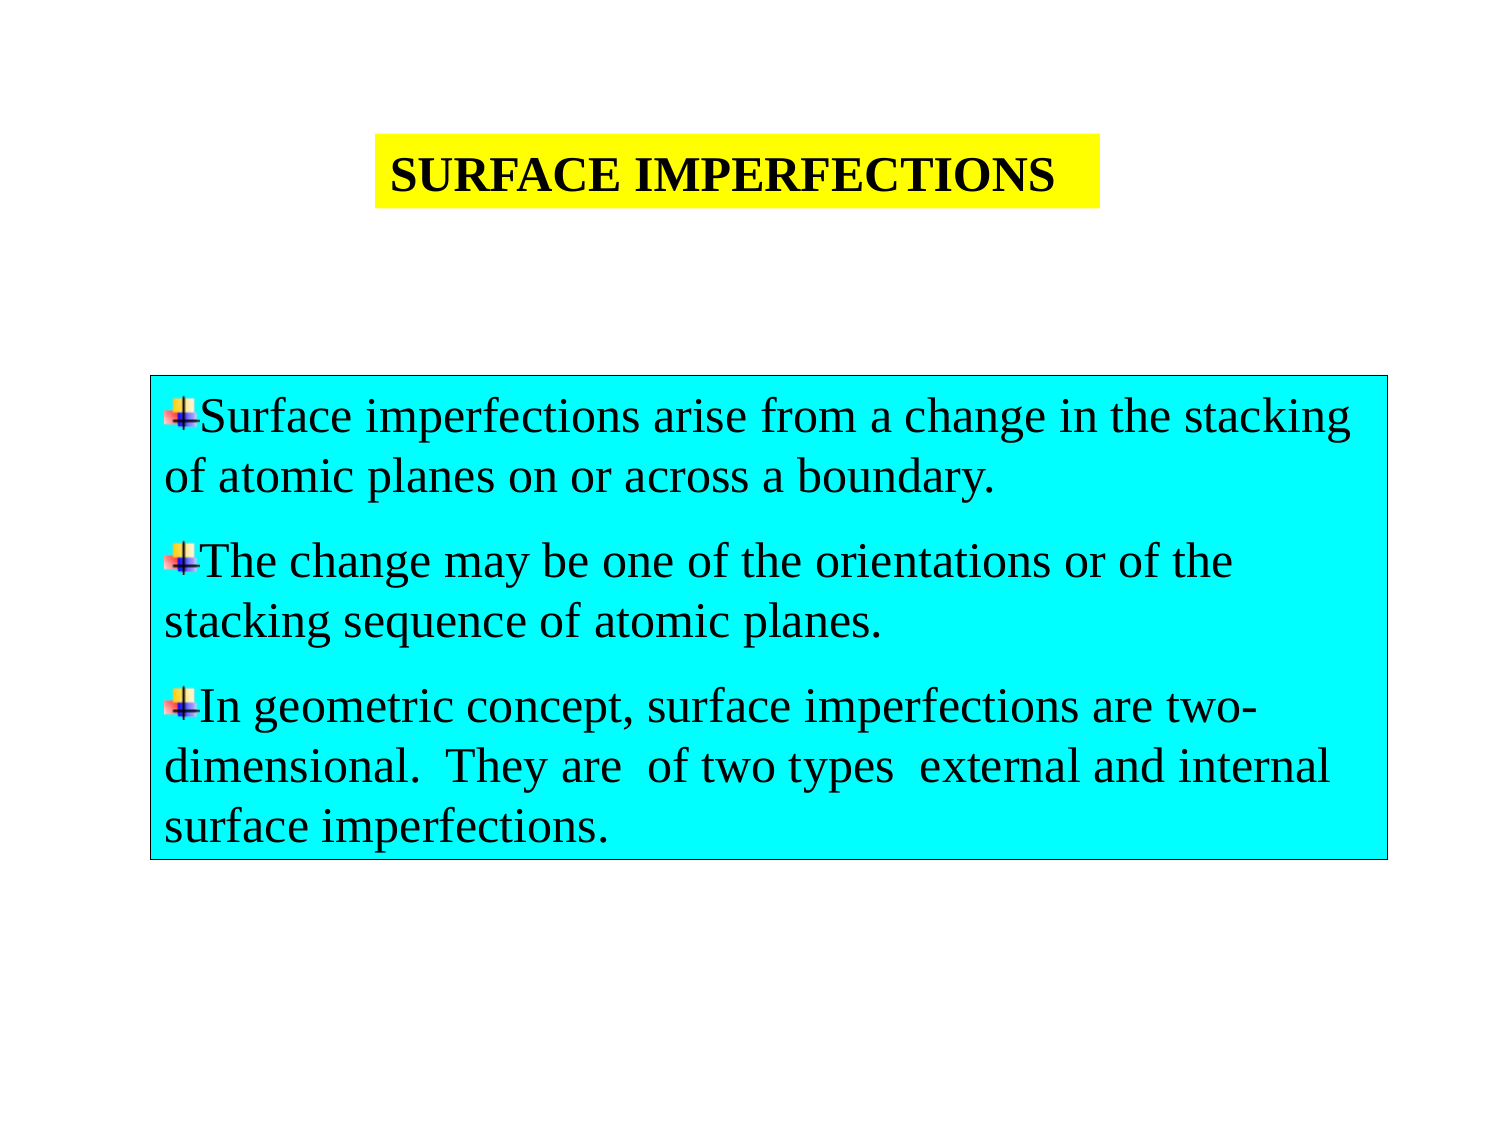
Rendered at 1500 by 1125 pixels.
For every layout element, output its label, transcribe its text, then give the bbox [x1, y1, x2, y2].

picture [164, 684, 200, 720]
picture [164, 539, 200, 575]
text_box SURFACE IMPERFECTIONS [375, 133, 1100, 209]
picture [164, 394, 200, 430]
text_box Surface imperfections arise from a change in the stacking of atomic planes on or across a boundary. The change may be one of the orientations or of the stacking sequence of atomic planes. In geometric concept, surface imperfections are two- dimensional. They are of two types external and internal surface imperfections. [150, 374, 1388, 860]
